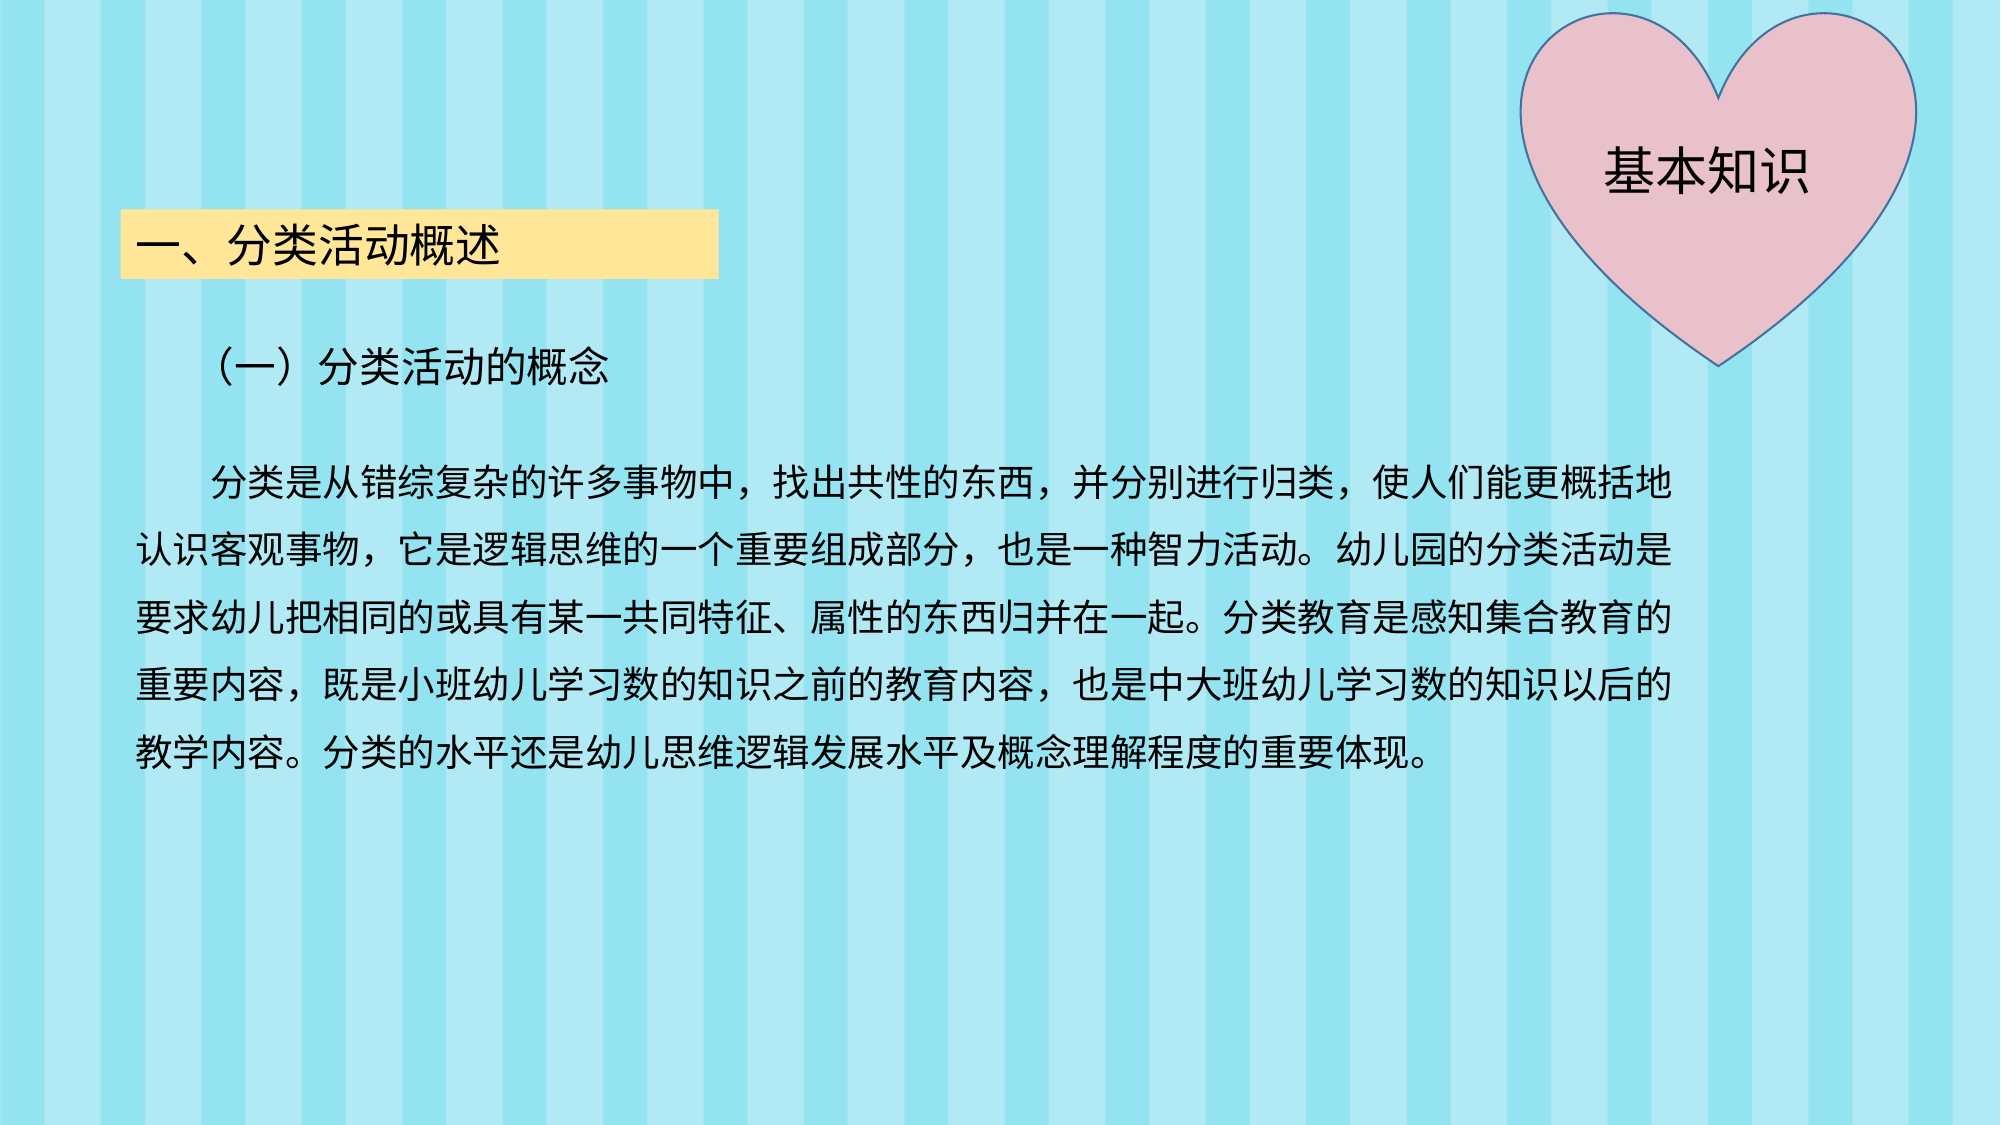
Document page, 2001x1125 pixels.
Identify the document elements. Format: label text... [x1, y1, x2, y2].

picture [0, 0, 2000, 1125]
text_box 一、分类活动概述 [120, 209, 719, 279]
text_box 分类是从错综复杂的许多事物中，找出共性的东西，并分别进行归类，使人们能更概括地 认识客观事物，它是逻辑思维的一个重要组成部分，也是一种智力活动。幼儿园的分类活动是 要求幼儿把相同的或具有某一共同特征、属性的东西归并在一起。分类教育是感知集合教育的 重要内容，既是小班幼儿学习数的知识之前的教育内容，也是中大班幼儿学习数的知识以后的 教学内容。分类的水平还是幼儿思维逻辑发展水平及概念理解程度的重要体现。 [120, 428, 1719, 781]
text_box [1519, 12, 1918, 368]
text_box （一）分类活动的概念 [177, 333, 662, 399]
text_box 基本知识 [1588, 130, 1848, 209]
